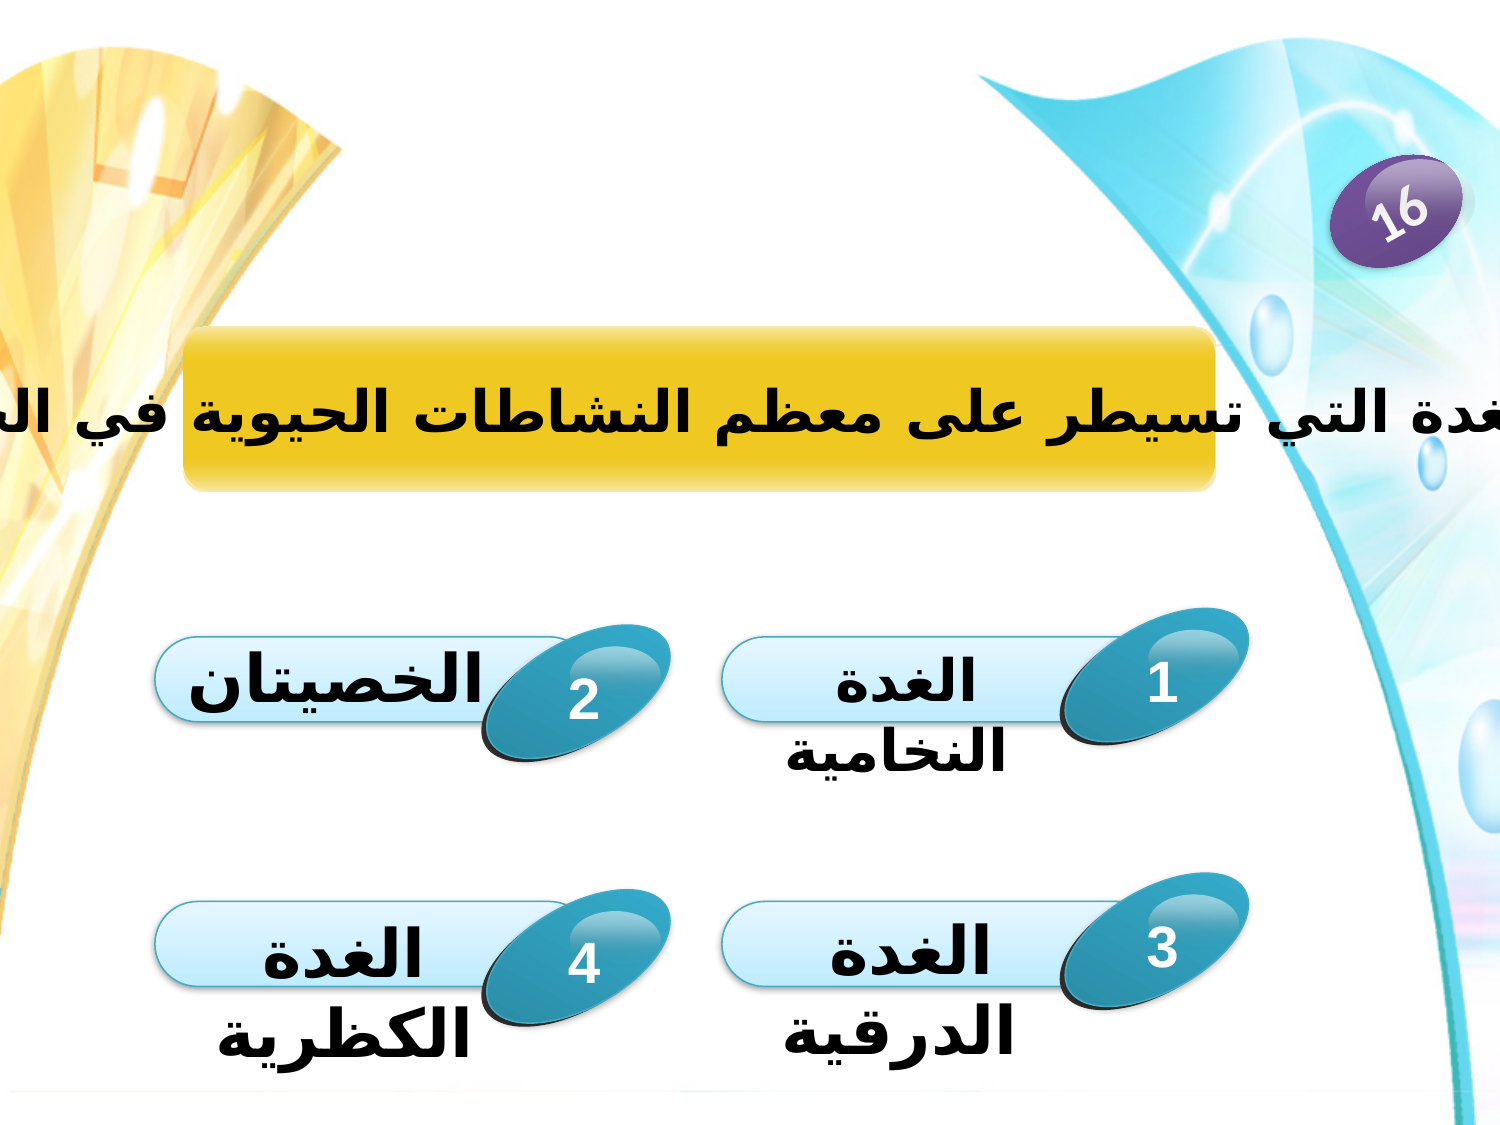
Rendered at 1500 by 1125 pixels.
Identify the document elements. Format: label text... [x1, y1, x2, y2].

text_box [154, 628, 680, 747]
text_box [721, 623, 1259, 731]
picture [0, 0, 1500, 1125]
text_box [691, 888, 1259, 997]
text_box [182, 325, 1216, 492]
text_box 16 [1330, 178, 1418, 268]
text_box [135, 901, 680, 1036]
